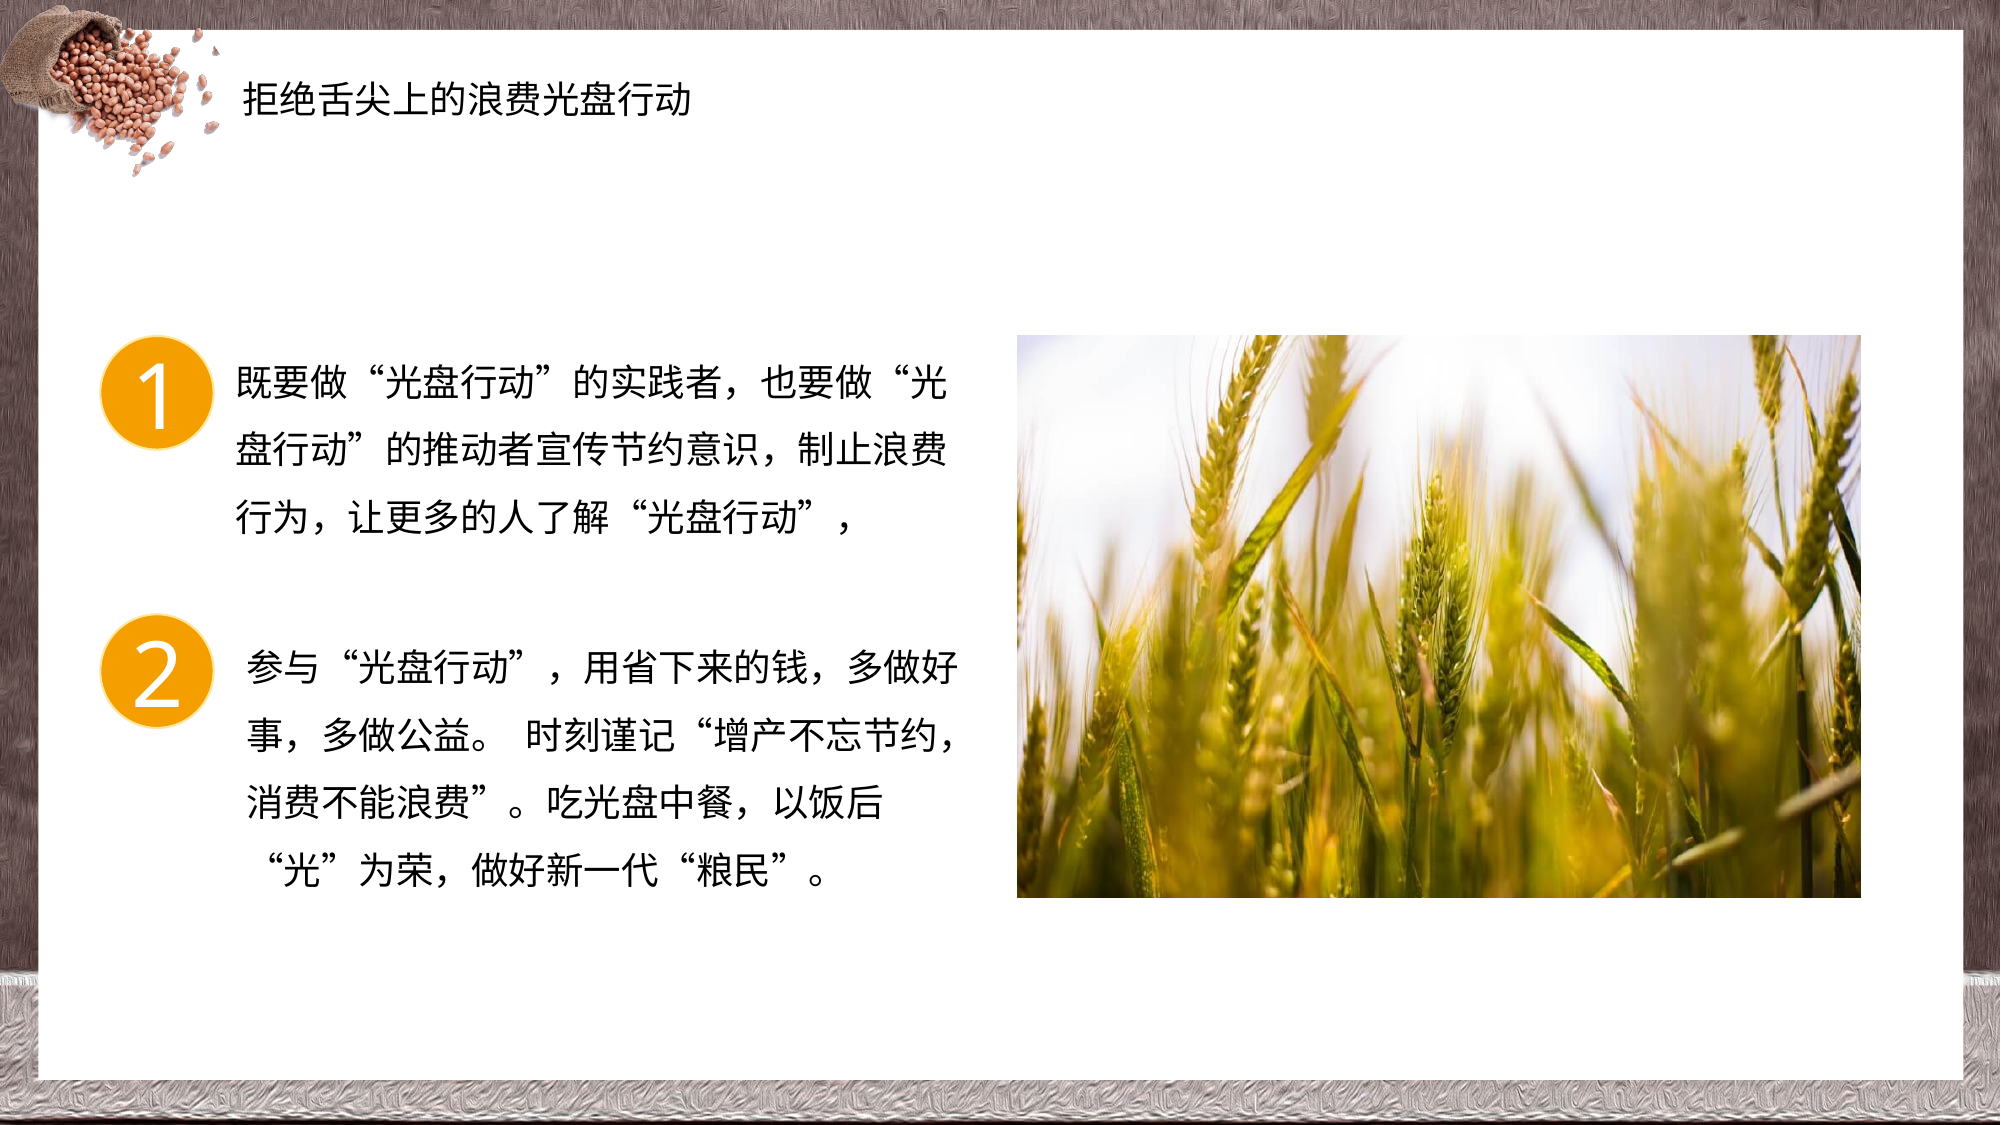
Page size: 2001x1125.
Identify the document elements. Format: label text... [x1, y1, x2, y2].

picture [0, 0, 2000, 1125]
text_box 拒绝舌尖上的浪费光盘行动 [230, 68, 708, 129]
text_box 2 [99, 613, 215, 729]
text_box 既要做“光盘行动”的实践者，也要做“光盘行动”的推动者宣传节约意识，制止浪费行为，让更多的人了解“光盘行动”， [220, 328, 983, 546]
text_box 1 [99, 334, 215, 451]
text_box 参与“光盘行动”，用省下来的钱，多做好事，多做公益。 时刻谨记“增产不忘节约，消费不能浪费”。吃光盘中餐，以饭后“光”为荣，做好新一代“粮民”。 [231, 614, 976, 899]
